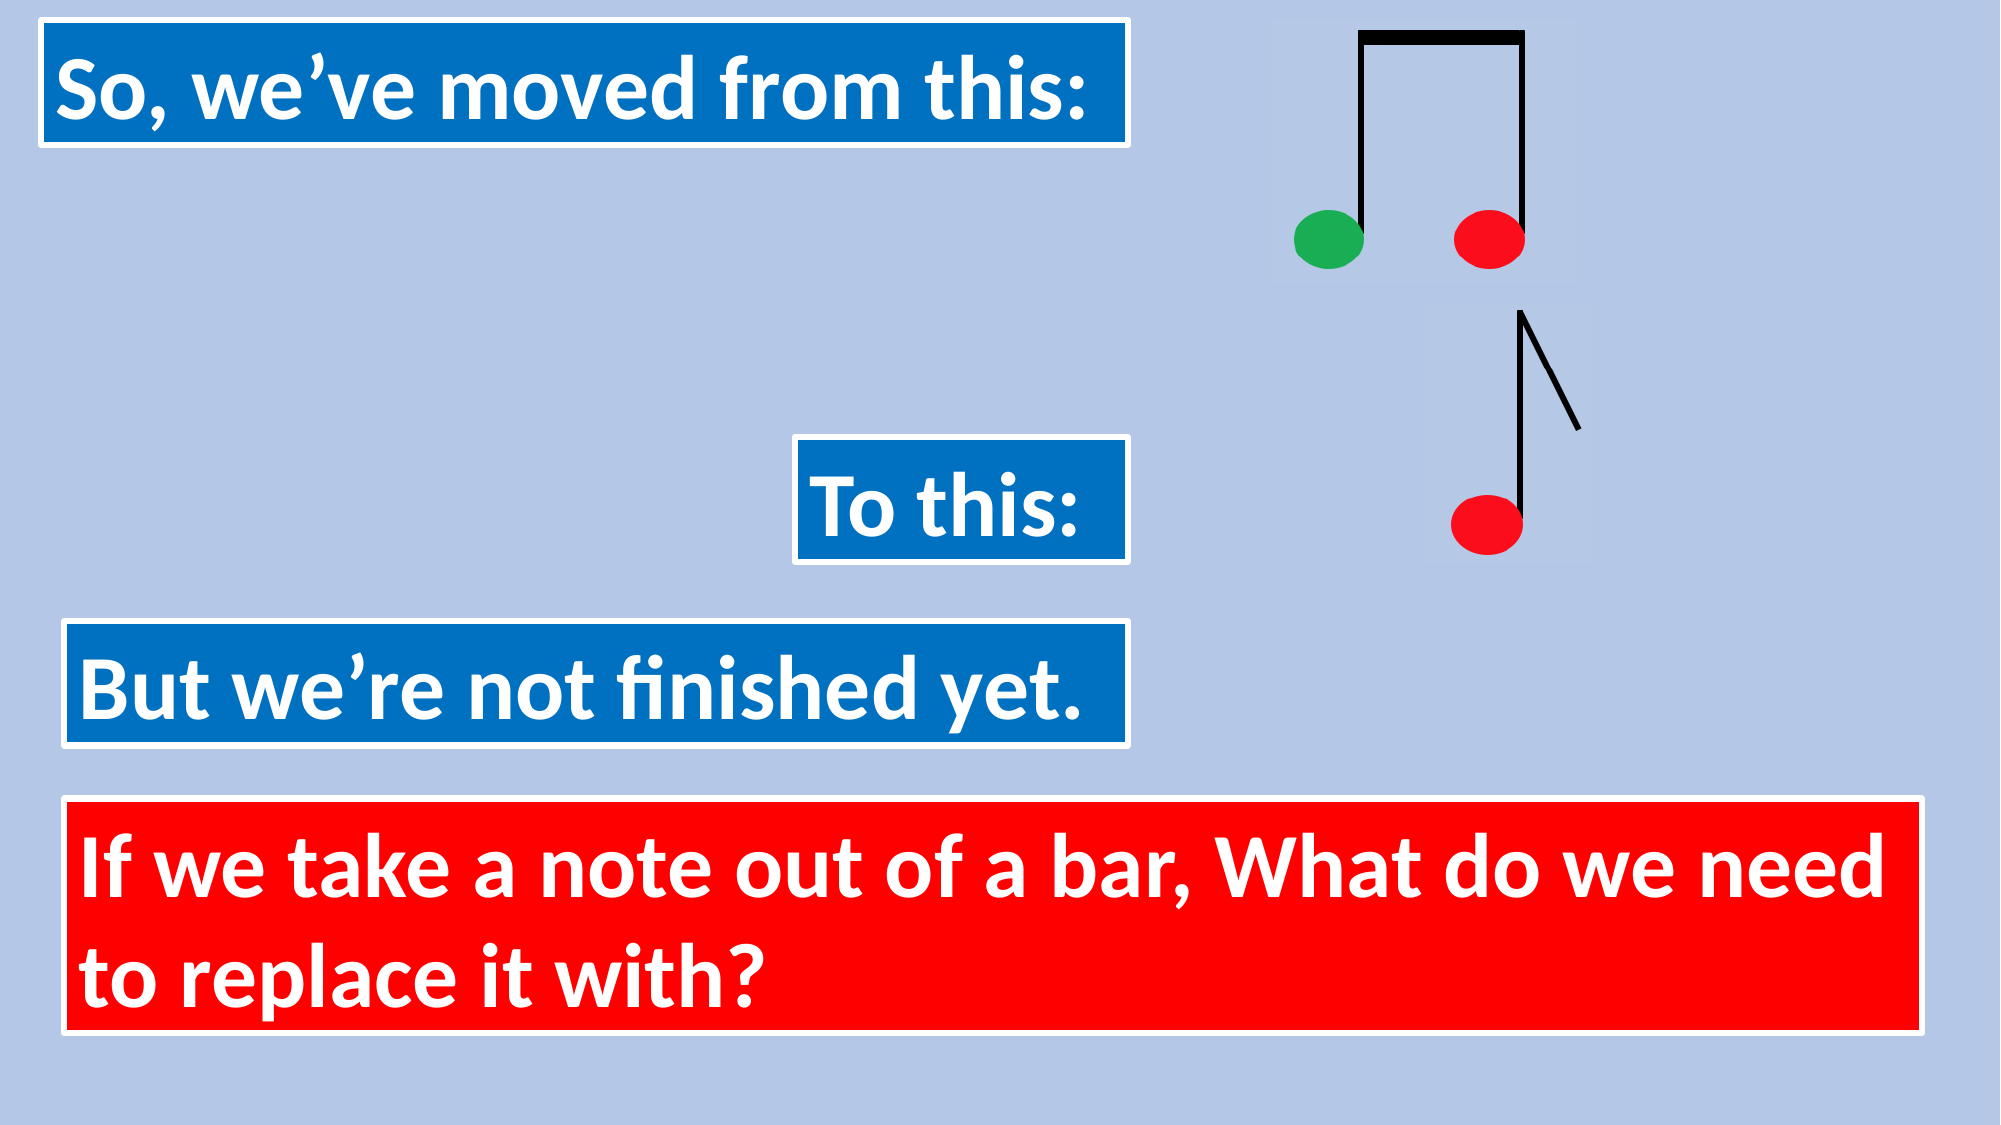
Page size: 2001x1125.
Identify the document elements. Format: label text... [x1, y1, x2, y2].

text_box If we take a note out of a bar, What do we need to replace it with? [64, 798, 1923, 1034]
picture [1270, 20, 1577, 283]
text_box But we’re not finished yet. [64, 620, 1128, 746]
picture [1423, 304, 1593, 563]
text_box So, we’ve moved from this: [40, 20, 1128, 145]
text_box To this: [794, 437, 1128, 562]
